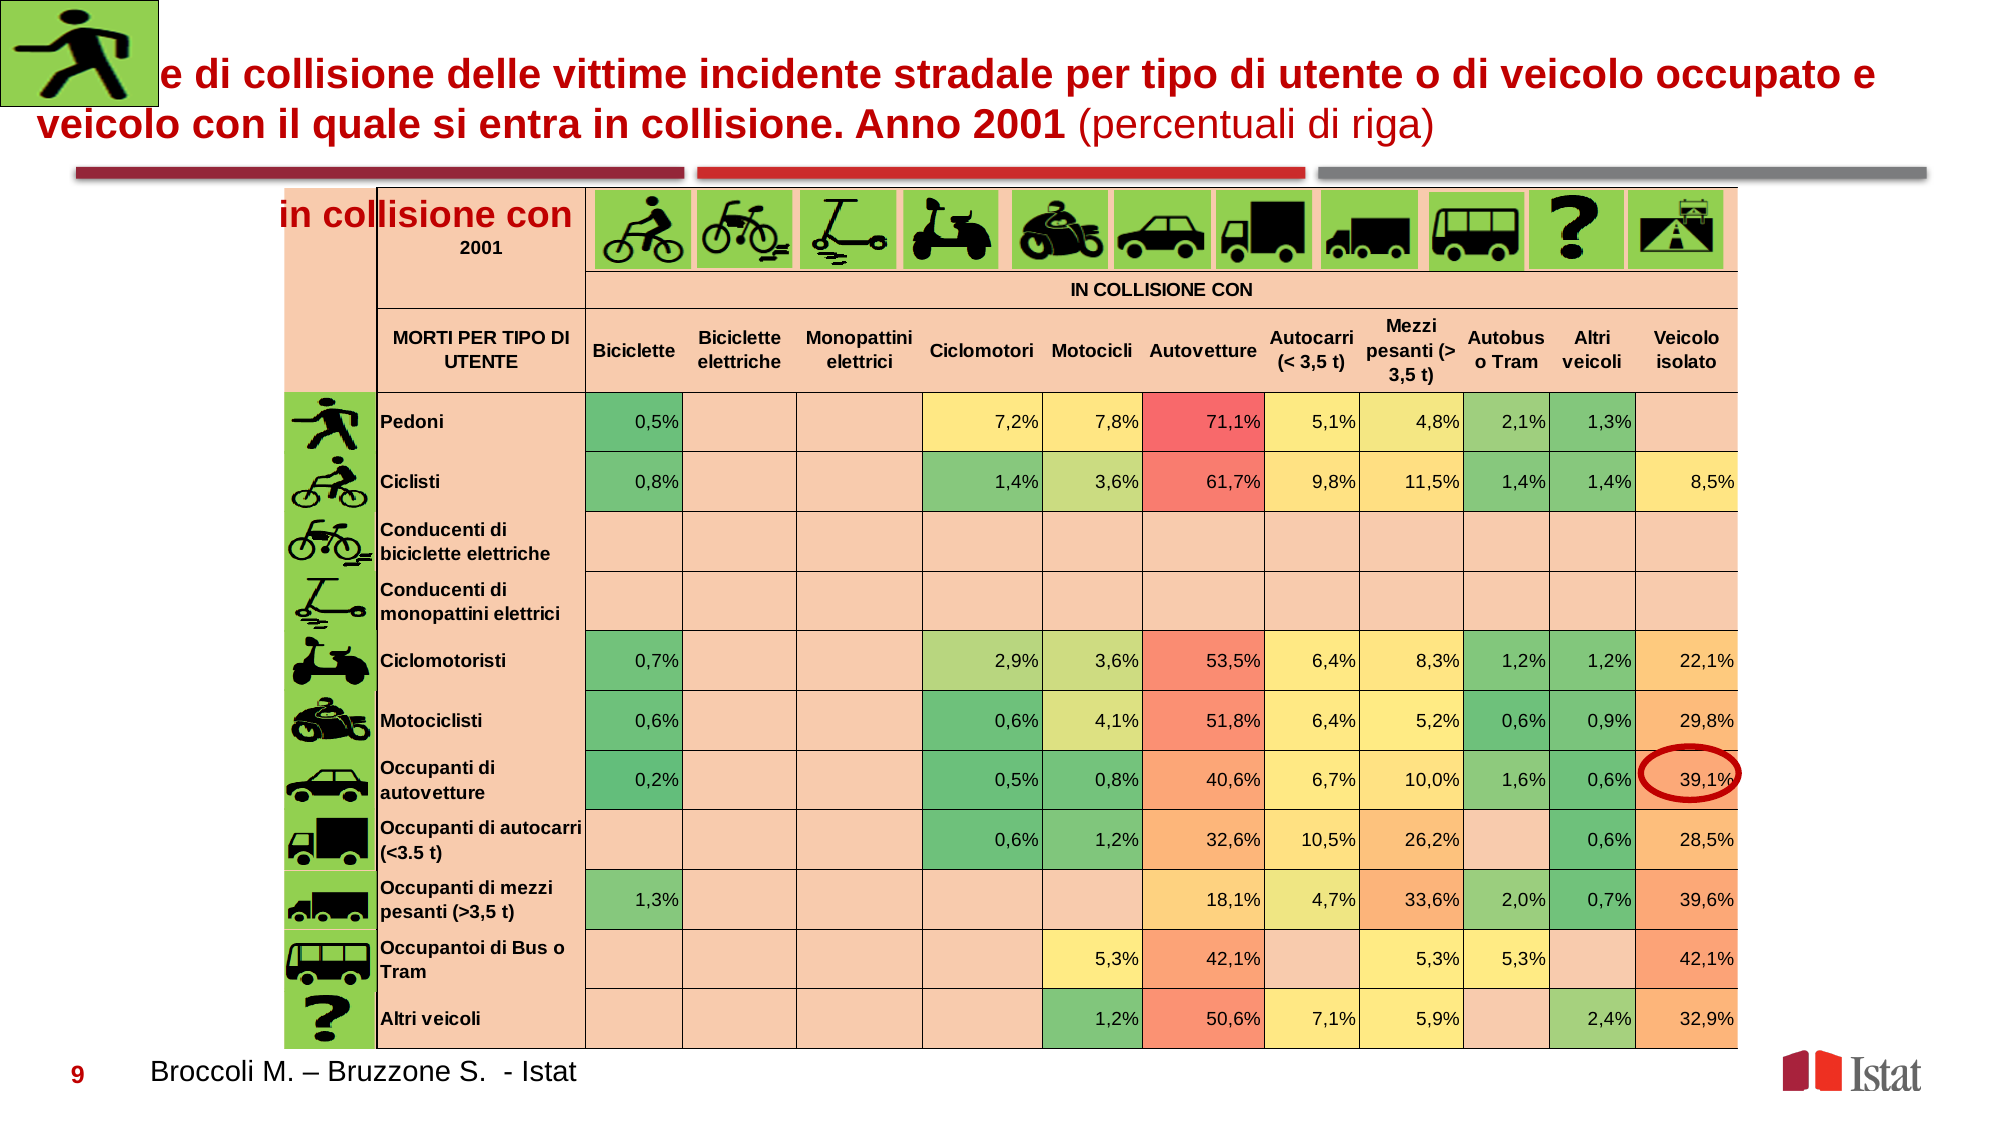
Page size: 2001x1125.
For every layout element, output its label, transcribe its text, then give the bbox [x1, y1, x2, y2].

picture [282, 186, 1740, 1050]
text_box in collisione con [263, 182, 1198, 243]
list Matrice di collisione delle vittime incidente stradale per tipo di utente o di veicolo occupato e veicolo con il quale si entra in collisione. Anno 2001 (percentuali di riga) [36, 46, 1938, 183]
text_box 9 [36, 1040, 119, 1107]
picture [1, 1, 158, 106]
